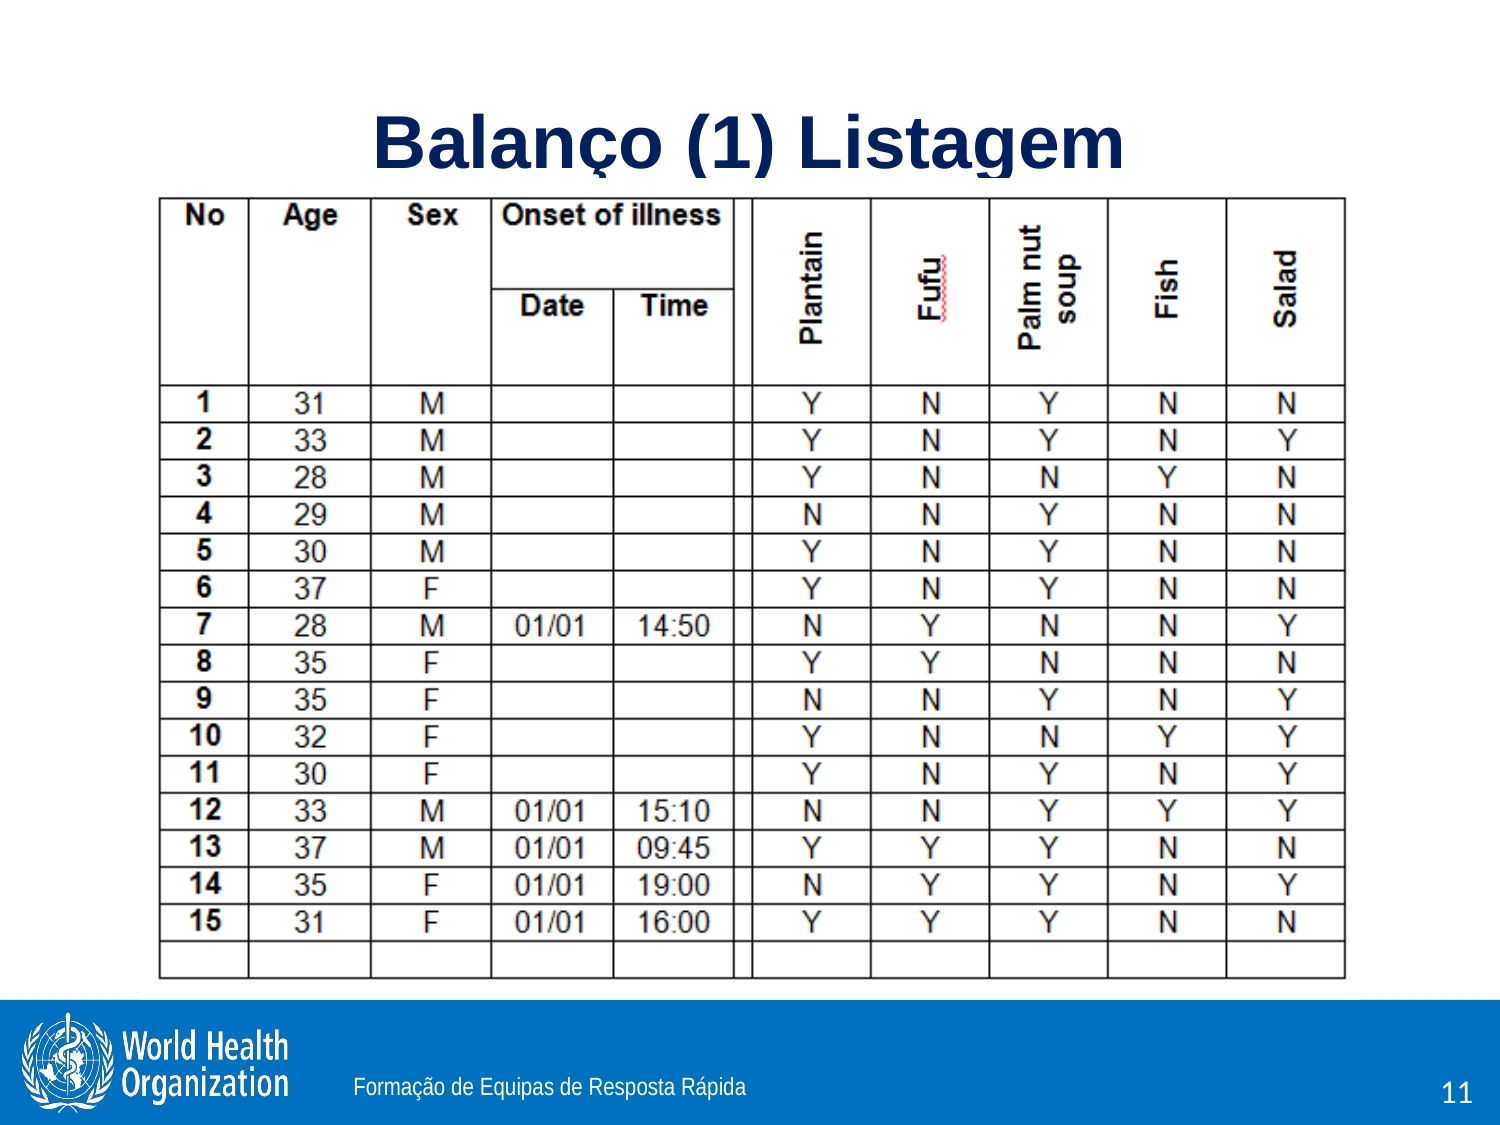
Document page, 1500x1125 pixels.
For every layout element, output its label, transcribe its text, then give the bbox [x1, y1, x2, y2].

picture [141, 177, 1359, 1000]
title Balanço (1) Listagem [75, 45, 1425, 233]
picture [21, 1012, 288, 1113]
